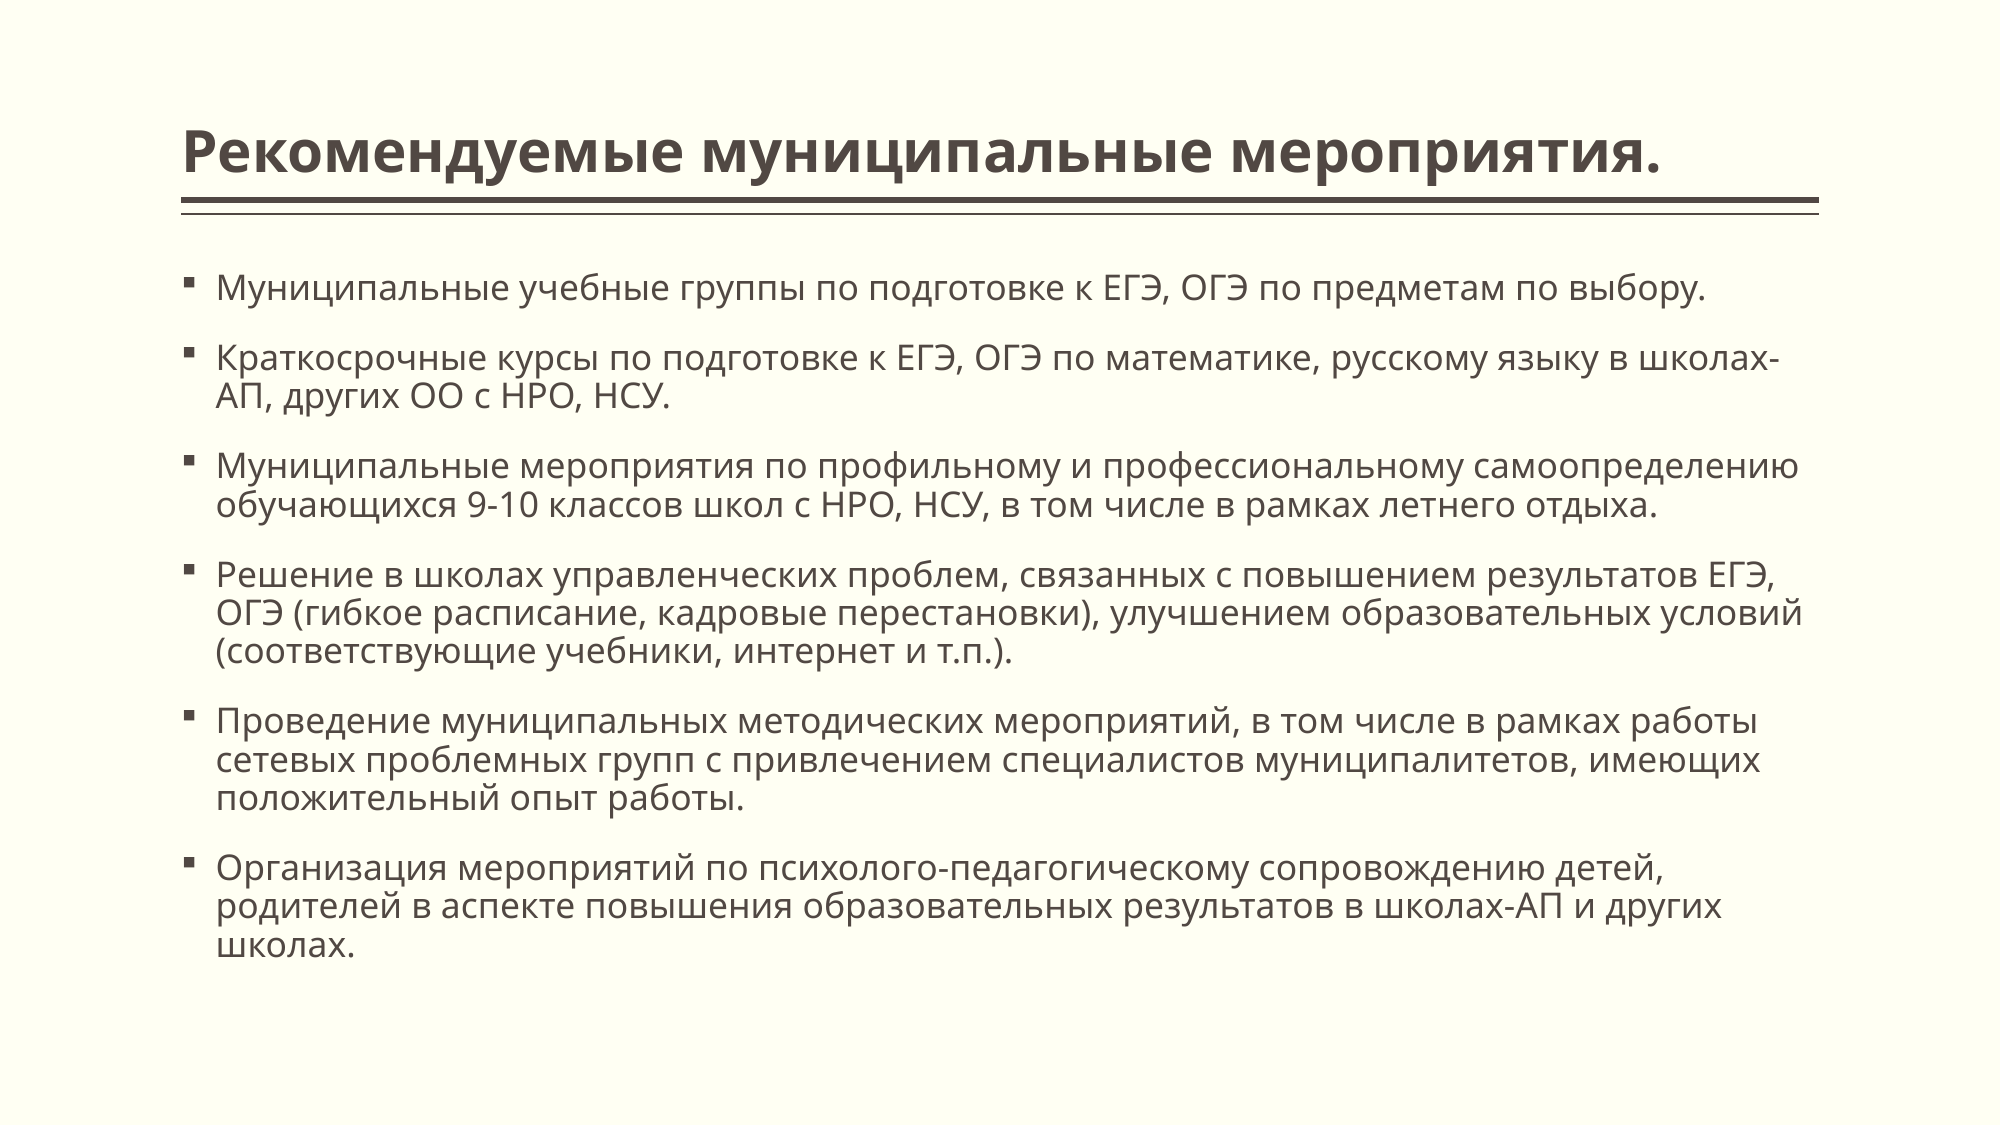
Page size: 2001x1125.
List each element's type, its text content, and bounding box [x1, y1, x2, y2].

title Рекомендуемые муниципальные мероприятия. [181, 12, 1819, 193]
list Муниципальные учебные группы по подготовке к ЕГЭ, ОГЭ по предметам по выбору. Краткосрочные курсы по подготовке к ЕГЭ, ОГЭ по математике, русскому языку в школах-АП, других ОО с НРО, НСУ. Муниципальные мероприятия по профильному и профессиональному самоопределению обучающихся 9-10 классов школ с НРО, НСУ, в том числе в рамках летнего отдыха. Решение в школах управленческих проблем, связанных с повышением результатов ЕГЭ, ОГЭ (гибкое расписание, кадровые перестановки), улучшением образовательных условий (соответствующие учебники, интернет и т.п.). Проведение муниципальных методических мероприятий, в том числе в рамках работы сетевых проблемных групп с привлечением специалистов муниципалитетов, имеющих положительный опыт работы. Организация мероприятий по психолого-педагогическому сопровождению детей, родителей в аспекте повышения образовательных результатов в школах-АП и других школах. [181, 262, 1819, 1013]
